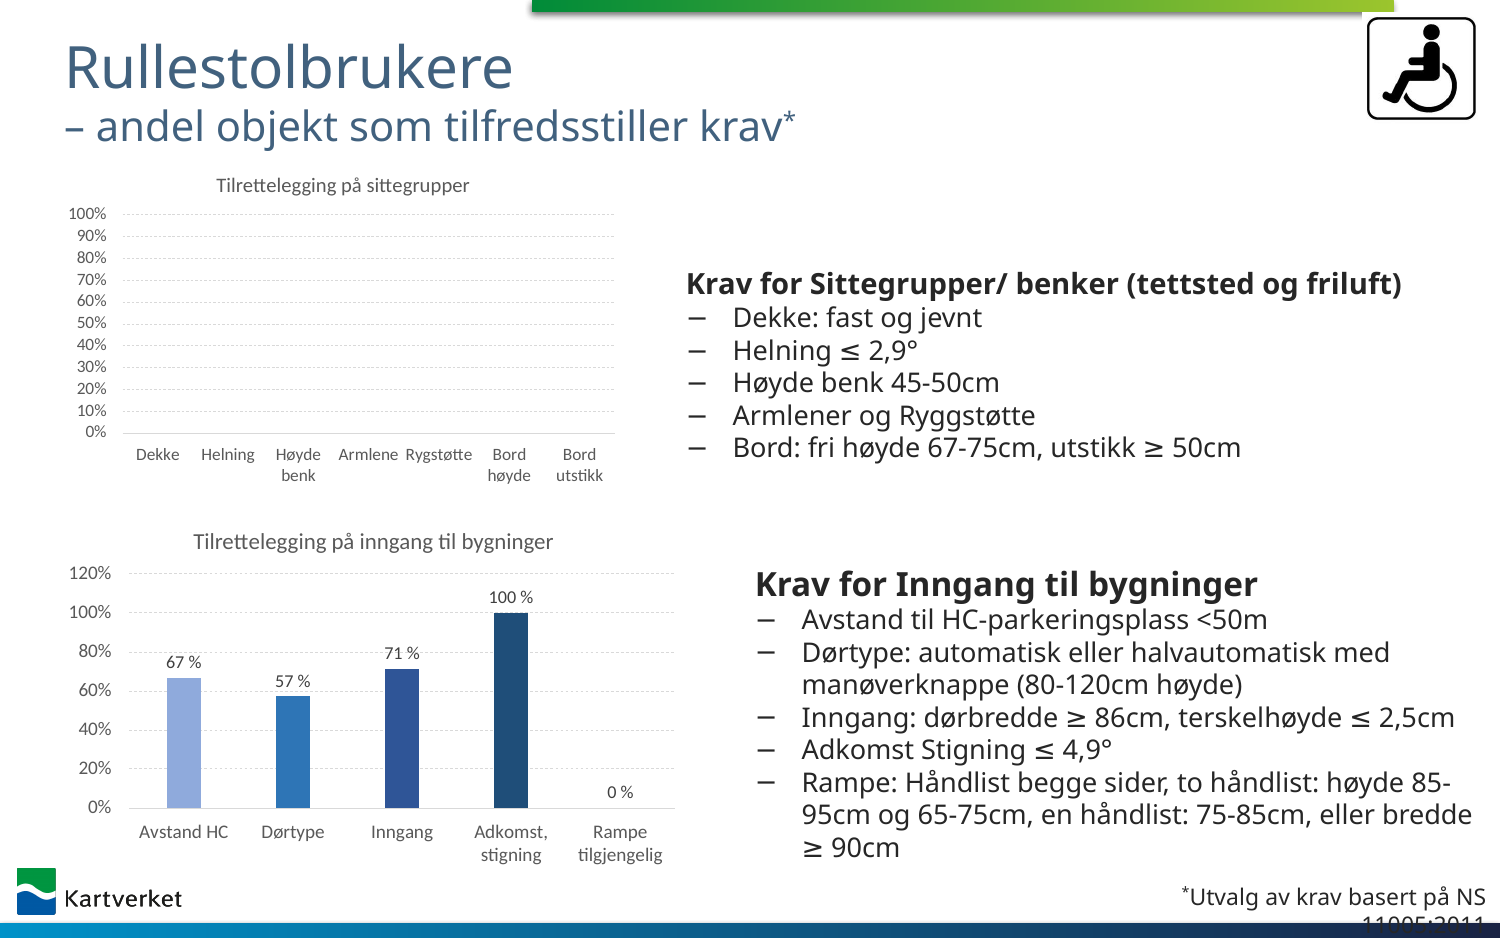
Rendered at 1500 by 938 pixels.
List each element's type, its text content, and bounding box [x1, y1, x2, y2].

picture [1362, 12, 1481, 126]
picture [62, 166, 625, 492]
text_box *Utvalg av krav basert på NS 11005:2011 [1068, 873, 1500, 938]
text_box Krav for Sittegrupper/ benker (tettsted og friluft) Dekke: fast og jevnt Helning ≤ 2,9° Høyde benk 45-50cm Armlener og Ryggstøtte Bord: fri høyde 67-75cm, utstikk ≥ 50cm [670, 258, 1418, 471]
text_box Rullestolbrukere – andel objekt som tilfredsstiller krav* [49, 25, 1431, 158]
text_box Krav for Inngang til bygninger Avstand til HC-parkeringsplass <50m Dørtype: automatisk eller halvautomatisk med manøverknappe (80-120cm høyde) Inngang: dørbredde ≥ 86cm, terskelhøyde ≤ 2,5cm Adkomst Stigning ≤ 4,9° Rampe: Håndlist begge sider, to håndlist: høyde 85-95cm og 65-75cm, en håndlist: 75-85cm, eller bredde ≥ 90cm [740, 555, 1491, 870]
picture [62, 520, 686, 874]
